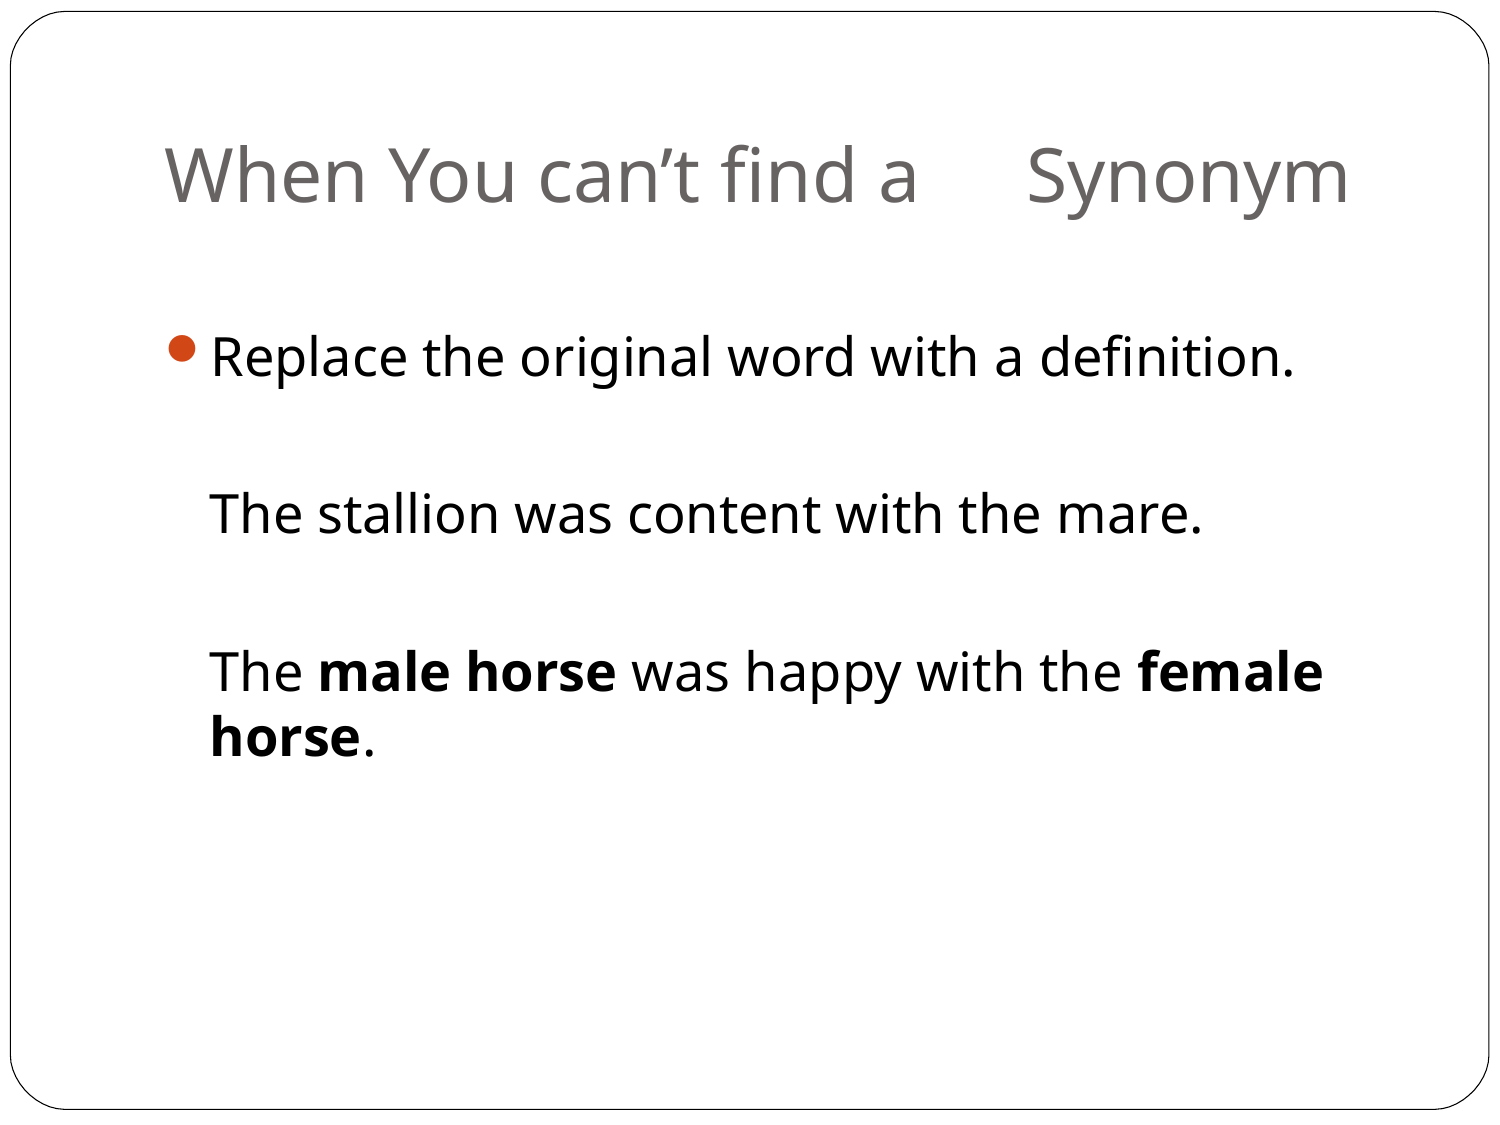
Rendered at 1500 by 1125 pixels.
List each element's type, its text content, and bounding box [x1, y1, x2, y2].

text_box Replace the original word with a definition. The stallion was content with the mare. The male horse was happy with the female horse. [162, 320, 1341, 768]
title When You can’t find a Synonym [162, 125, 1356, 316]
